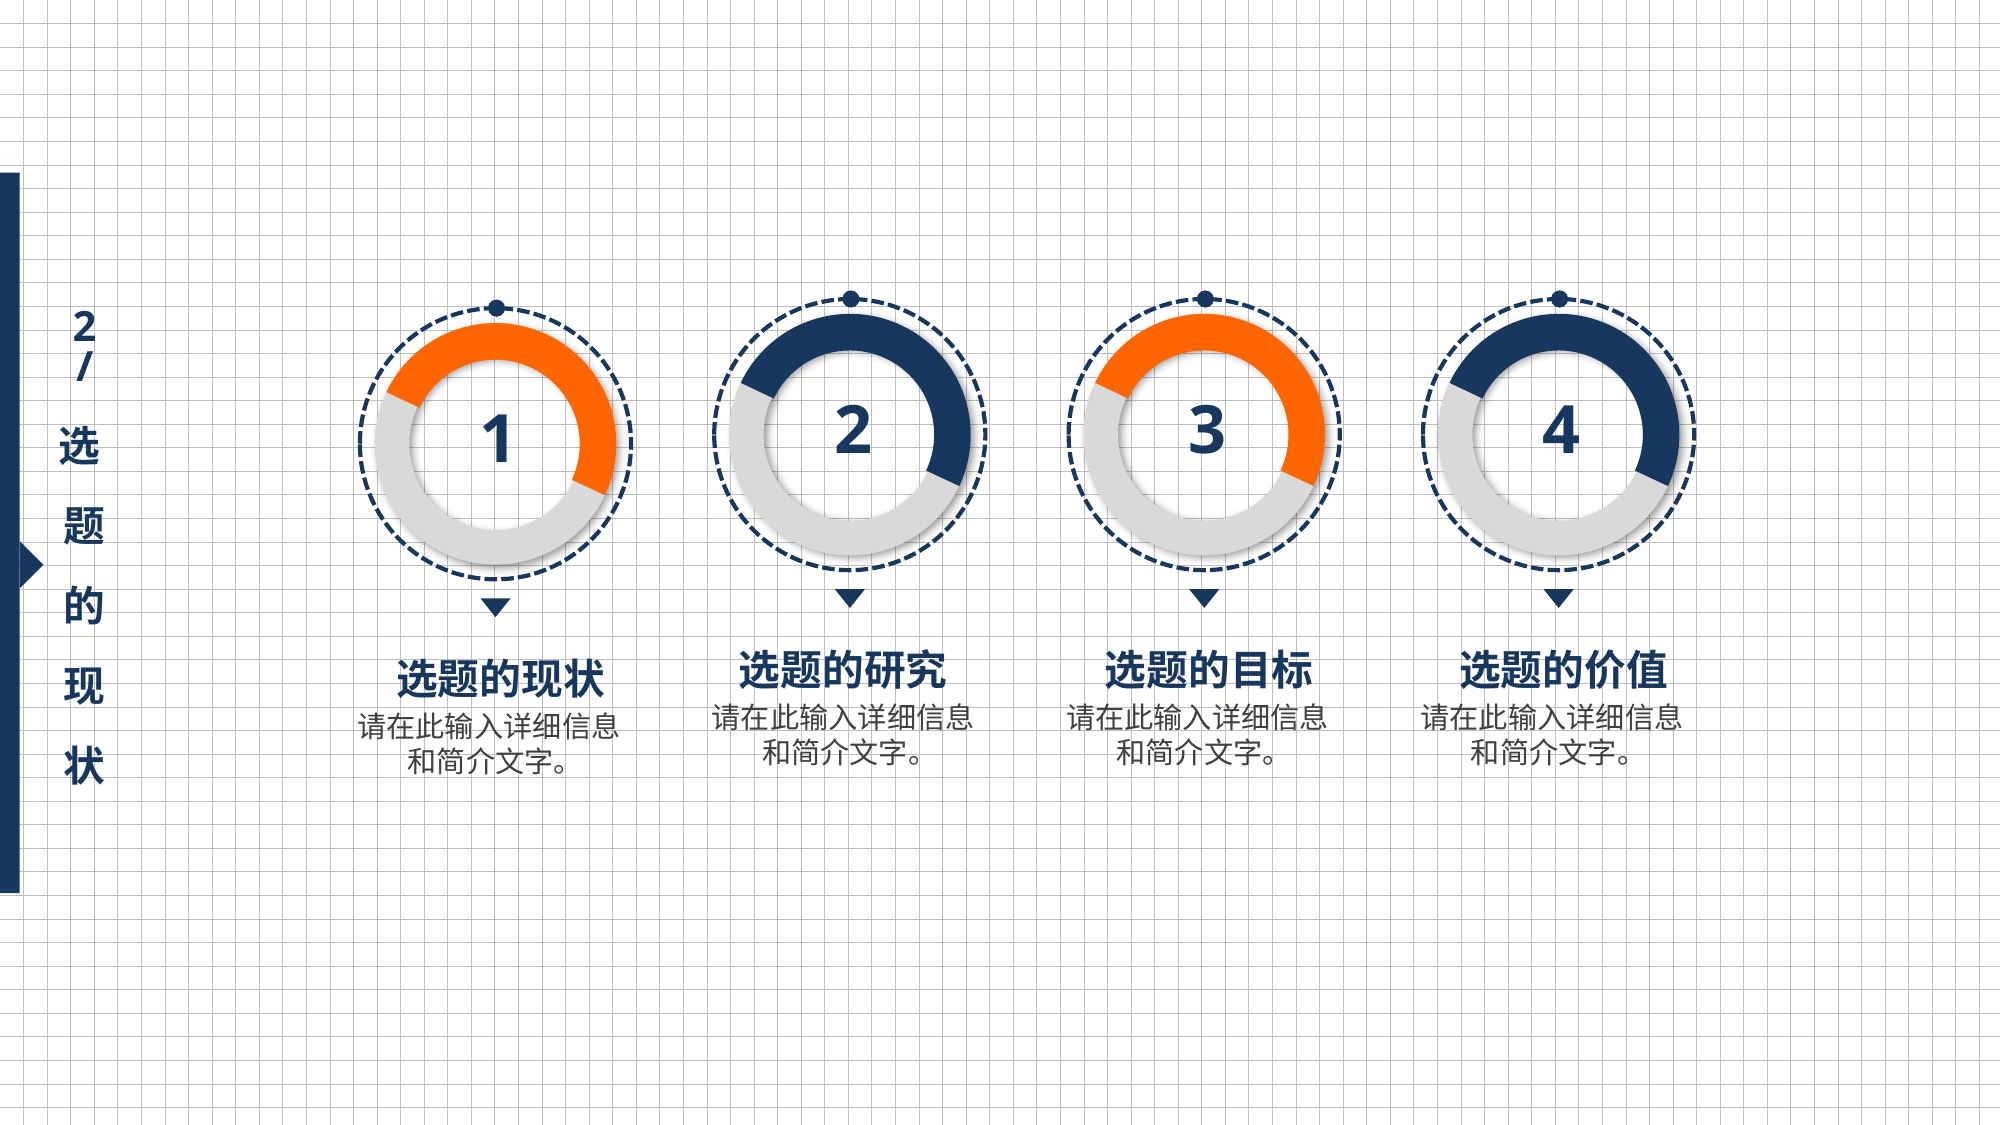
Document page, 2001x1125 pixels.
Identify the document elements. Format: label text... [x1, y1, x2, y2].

text_box [1551, 290, 1568, 299]
text_box 选题的研究 [650, 645, 1016, 701]
text_box [1066, 296, 1342, 573]
text_box 请在此输入详细信息 和简介文字。 [328, 701, 663, 786]
text_box [842, 290, 860, 299]
text_box [1420, 296, 1697, 573]
text_box 请在此输入详细信息 和简介文字。 [1036, 691, 1372, 777]
text_box [357, 306, 634, 582]
text_box 选题的价值 [1371, 645, 1757, 701]
text_box 2 / 选 题 的 现 状 [48, 302, 127, 798]
text_box [1187, 587, 1222, 611]
text_box [488, 299, 505, 308]
text_box 选题的现状 [663, 701, 682, 710]
text_box [1197, 290, 1214, 299]
text_box [832, 587, 867, 611]
text_box 请在此输入详细信息 和简介文字。 [1391, 691, 1727, 777]
text_box [478, 596, 513, 620]
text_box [0, 172, 44, 894]
text_box 请在此输入详细信息 和简介文字。 [682, 691, 1018, 777]
text_box [712, 296, 988, 573]
text_box 选题的目标 [1016, 645, 1371, 701]
text_box 选题的现状 [307, 655, 650, 710]
text_box [1541, 587, 1576, 611]
